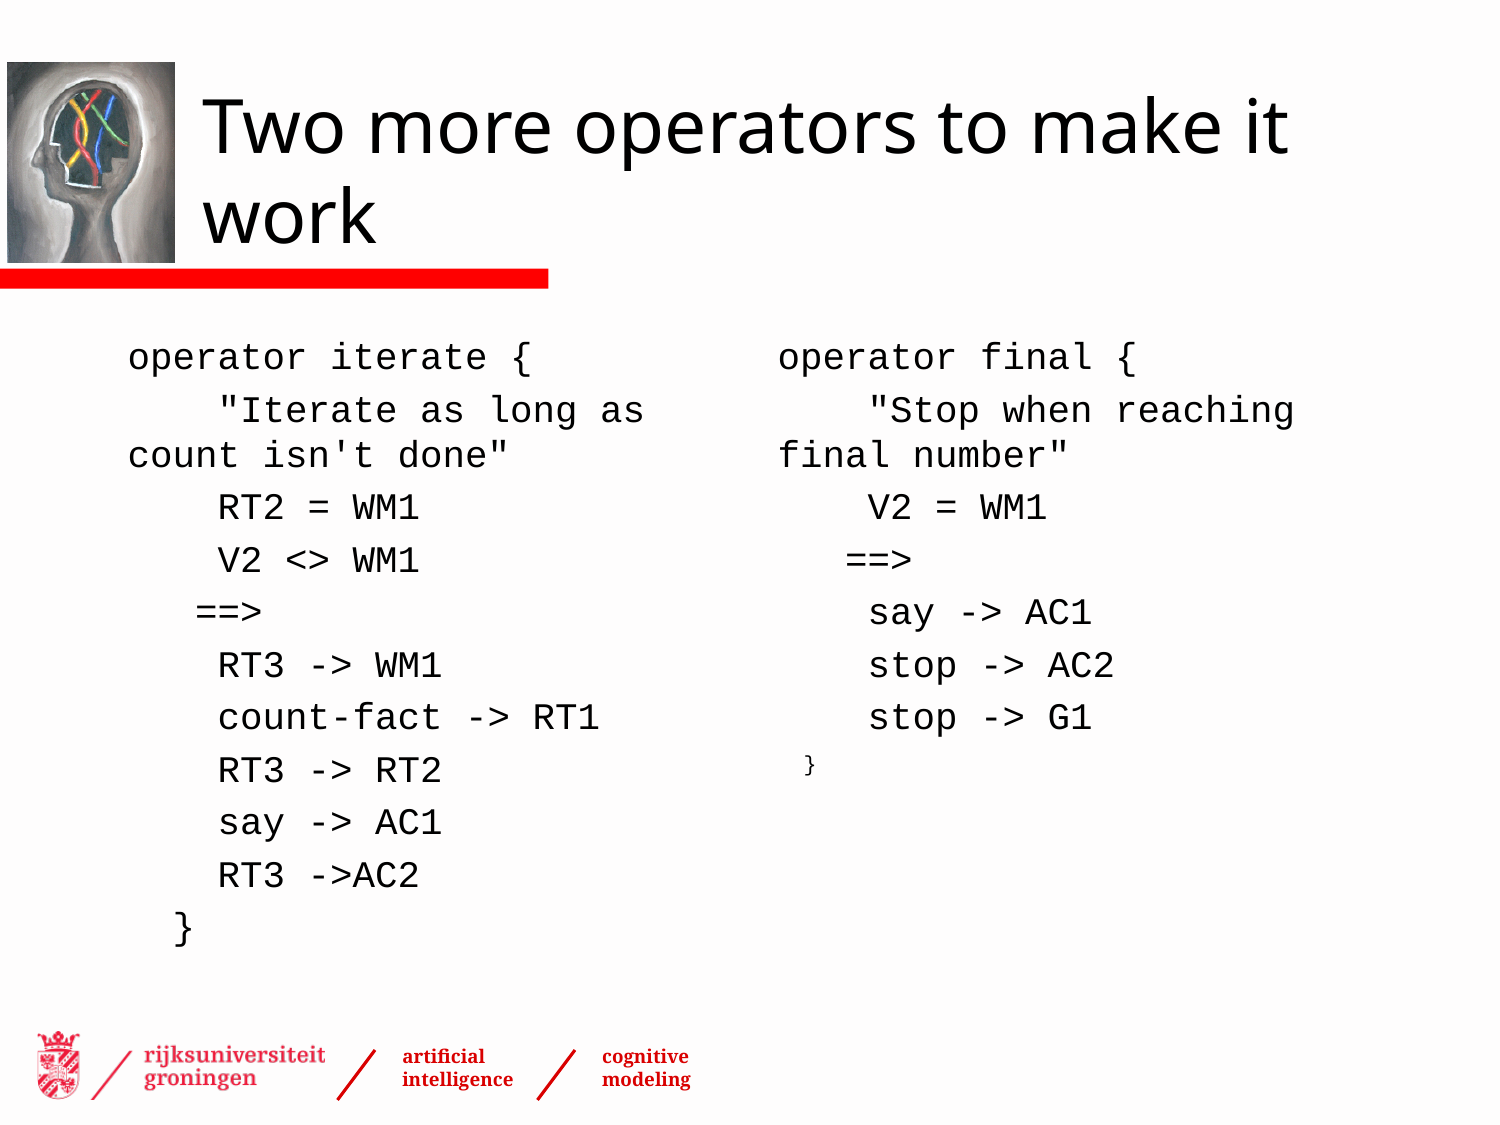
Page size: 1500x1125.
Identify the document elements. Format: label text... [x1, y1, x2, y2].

picture [7, 62, 175, 263]
list operator iterate { "Iterate as long as count isn't done" RT2 = WM1 V2 <> WM1 ==> RT3 -> WM1 count-fact -> RT1 RT3 -> RT2 say -> AC1 RT3 ->AC2 } [112, 324, 738, 1001]
list operator final { "Stop when reaching final number" V2 = WM1 ==> say -> AC1 stop -> AC2 stop -> G1 } [762, 324, 1388, 1001]
title Two more operators to make it work [187, 74, 1463, 263]
